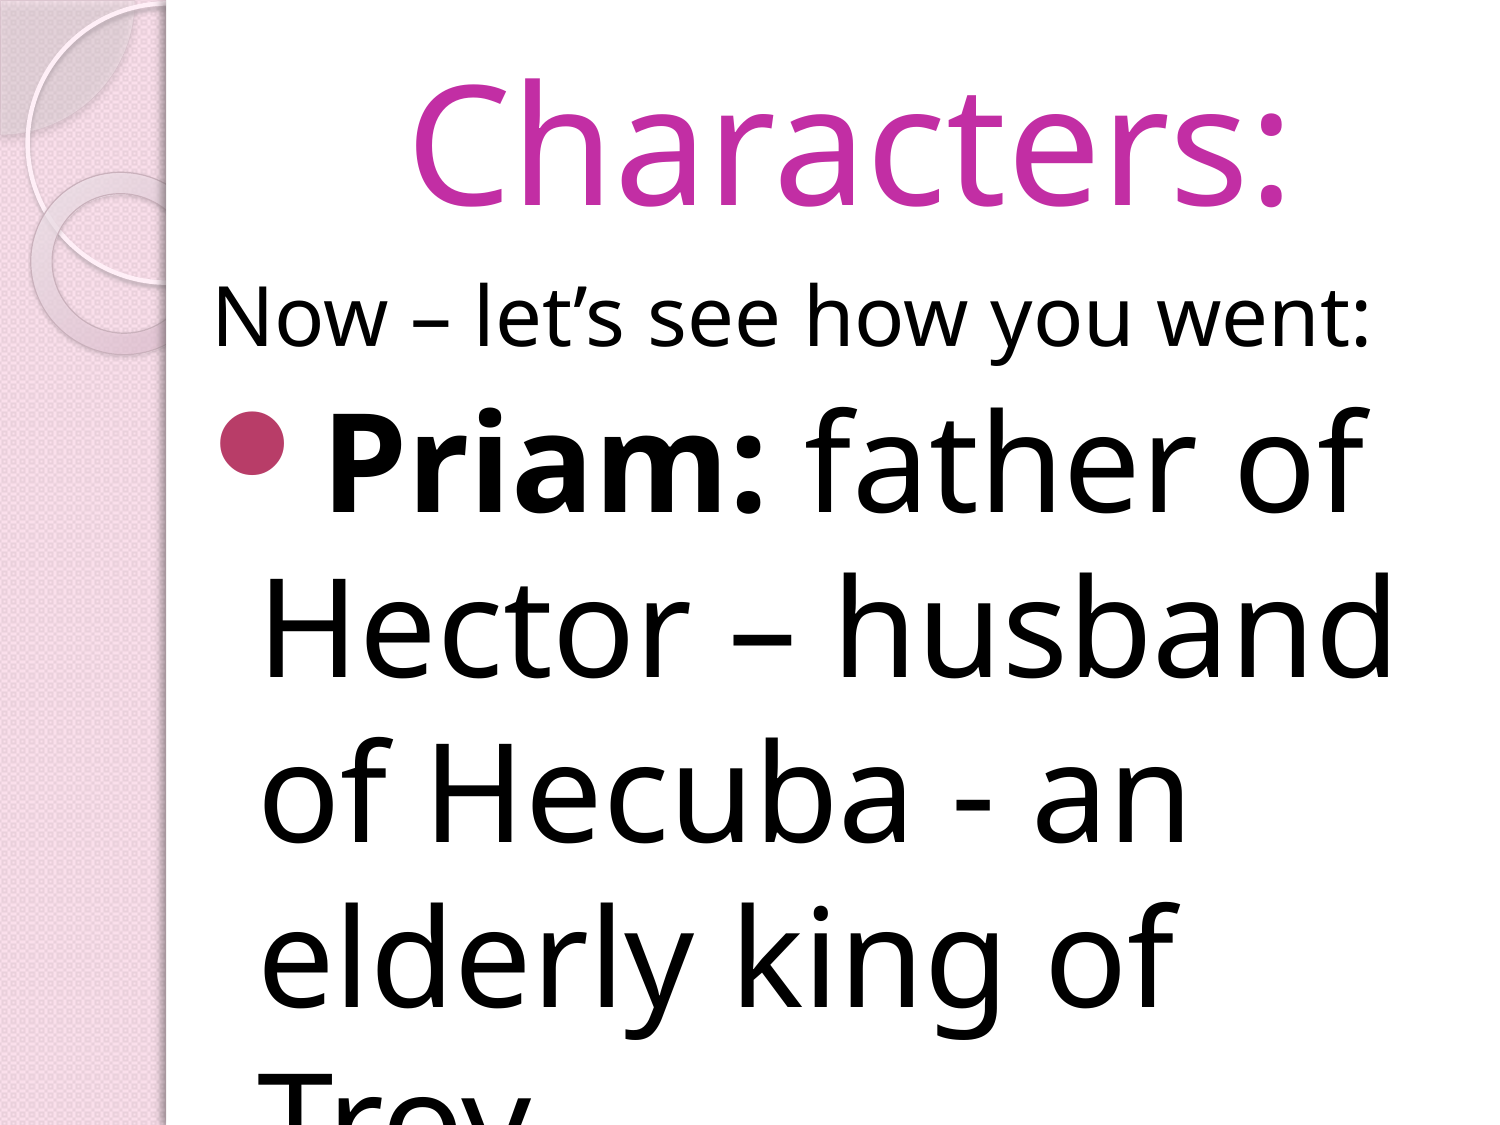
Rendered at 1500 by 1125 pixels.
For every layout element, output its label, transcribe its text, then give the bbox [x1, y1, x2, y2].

list Now – let’s see how you went: Priam: father of Hector – husband of Hecuba - an elderly king of Troy [183, 255, 1466, 1083]
title Characters: [235, 45, 1466, 233]
